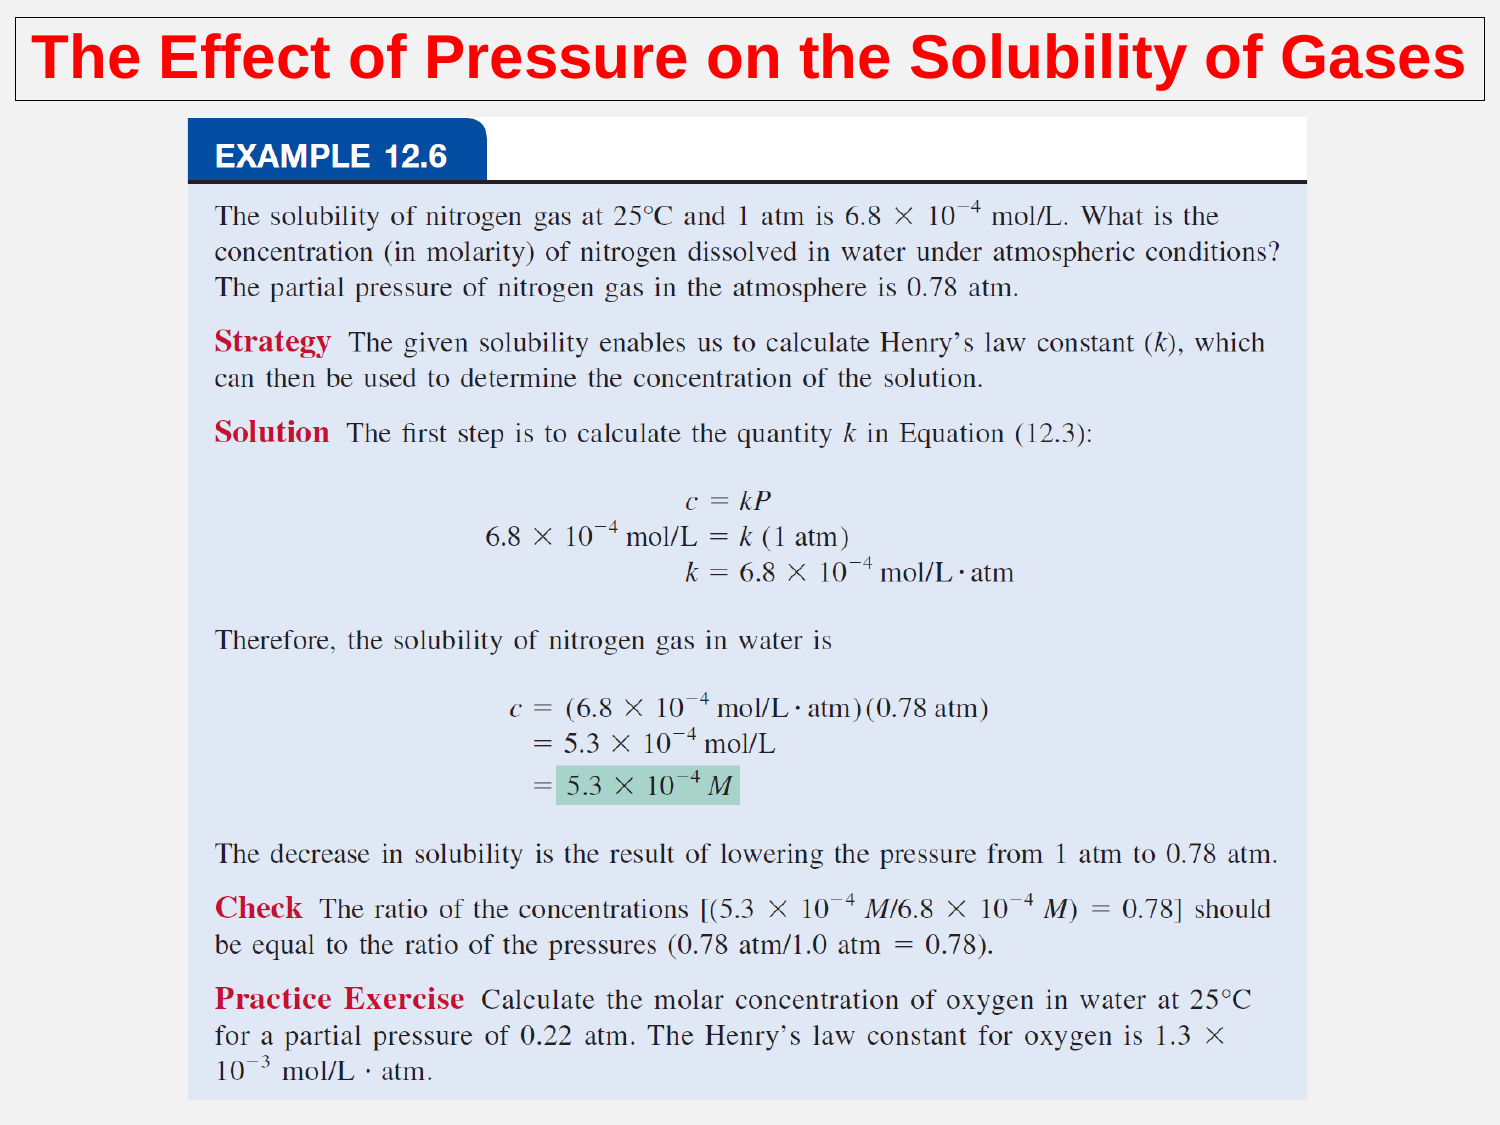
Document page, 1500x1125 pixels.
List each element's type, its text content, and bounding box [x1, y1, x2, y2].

picture [187, 117, 1308, 1100]
title The Effect of Pressure on the Solubility of Gases [15, 17, 1485, 101]
